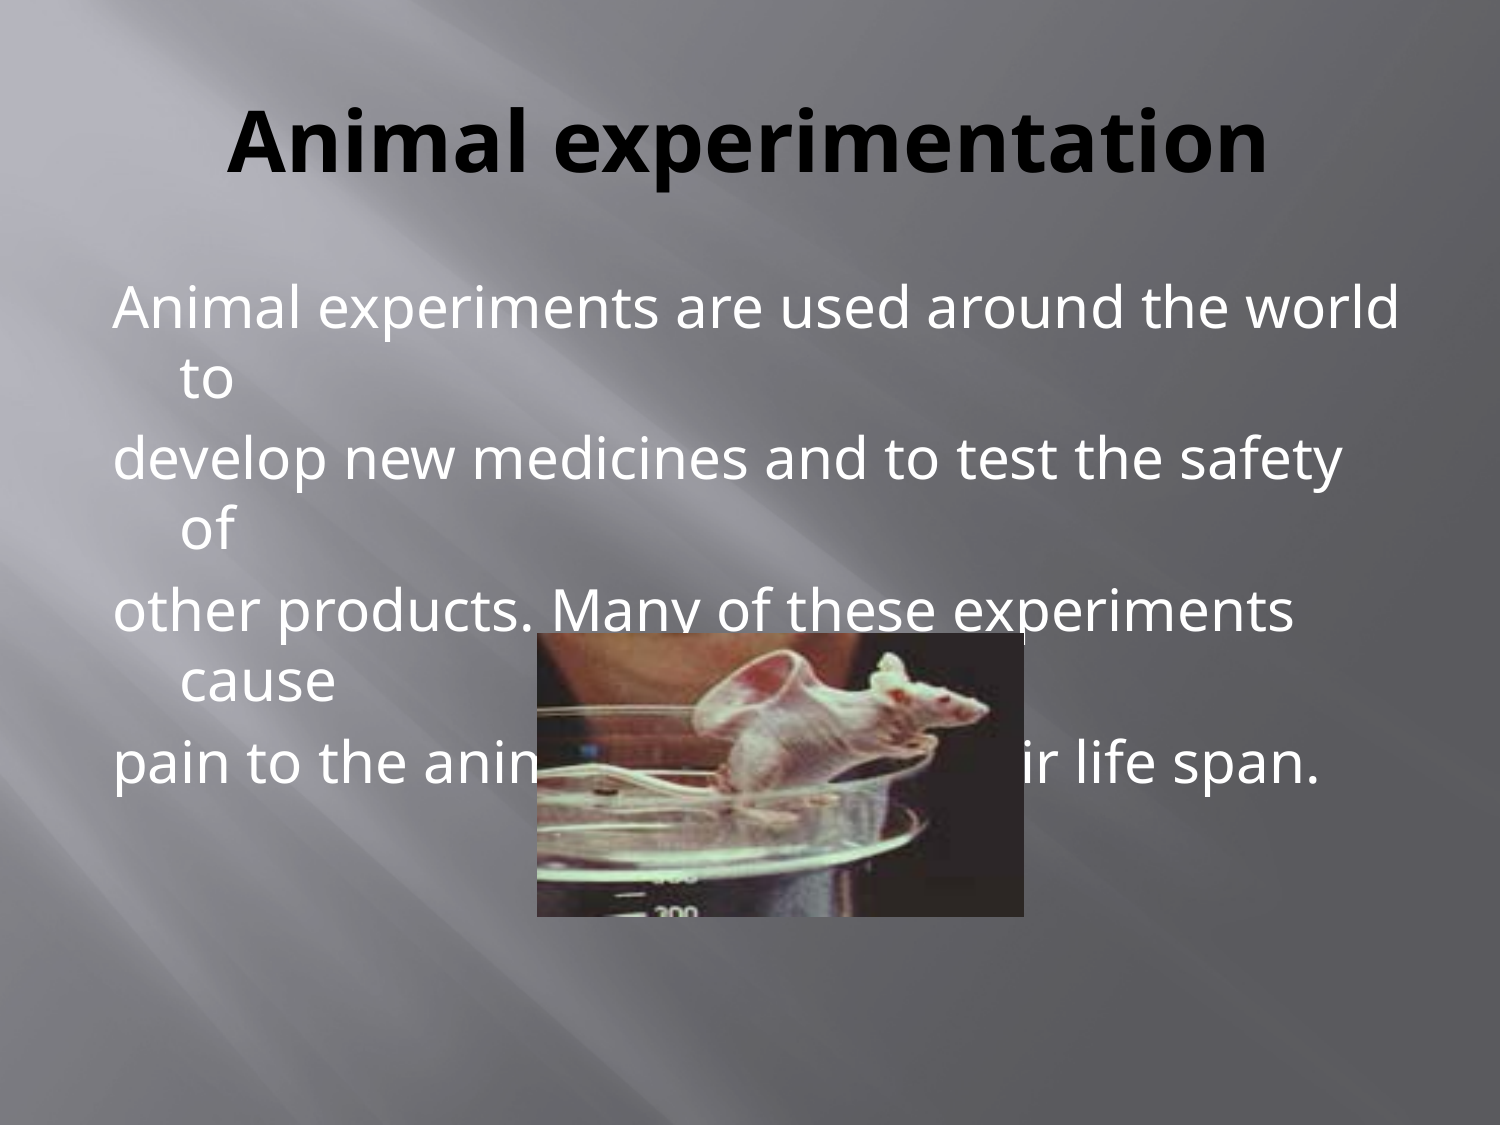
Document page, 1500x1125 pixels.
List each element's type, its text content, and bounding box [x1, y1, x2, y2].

list Animal experiments are used around the world to develop new medicines and to test the safety of other products. Many of these experiments cause pain to the animals or reduce their life span. [75, 262, 1425, 1035]
picture [537, 633, 1024, 918]
title Animal experimentation [75, 45, 1425, 233]
